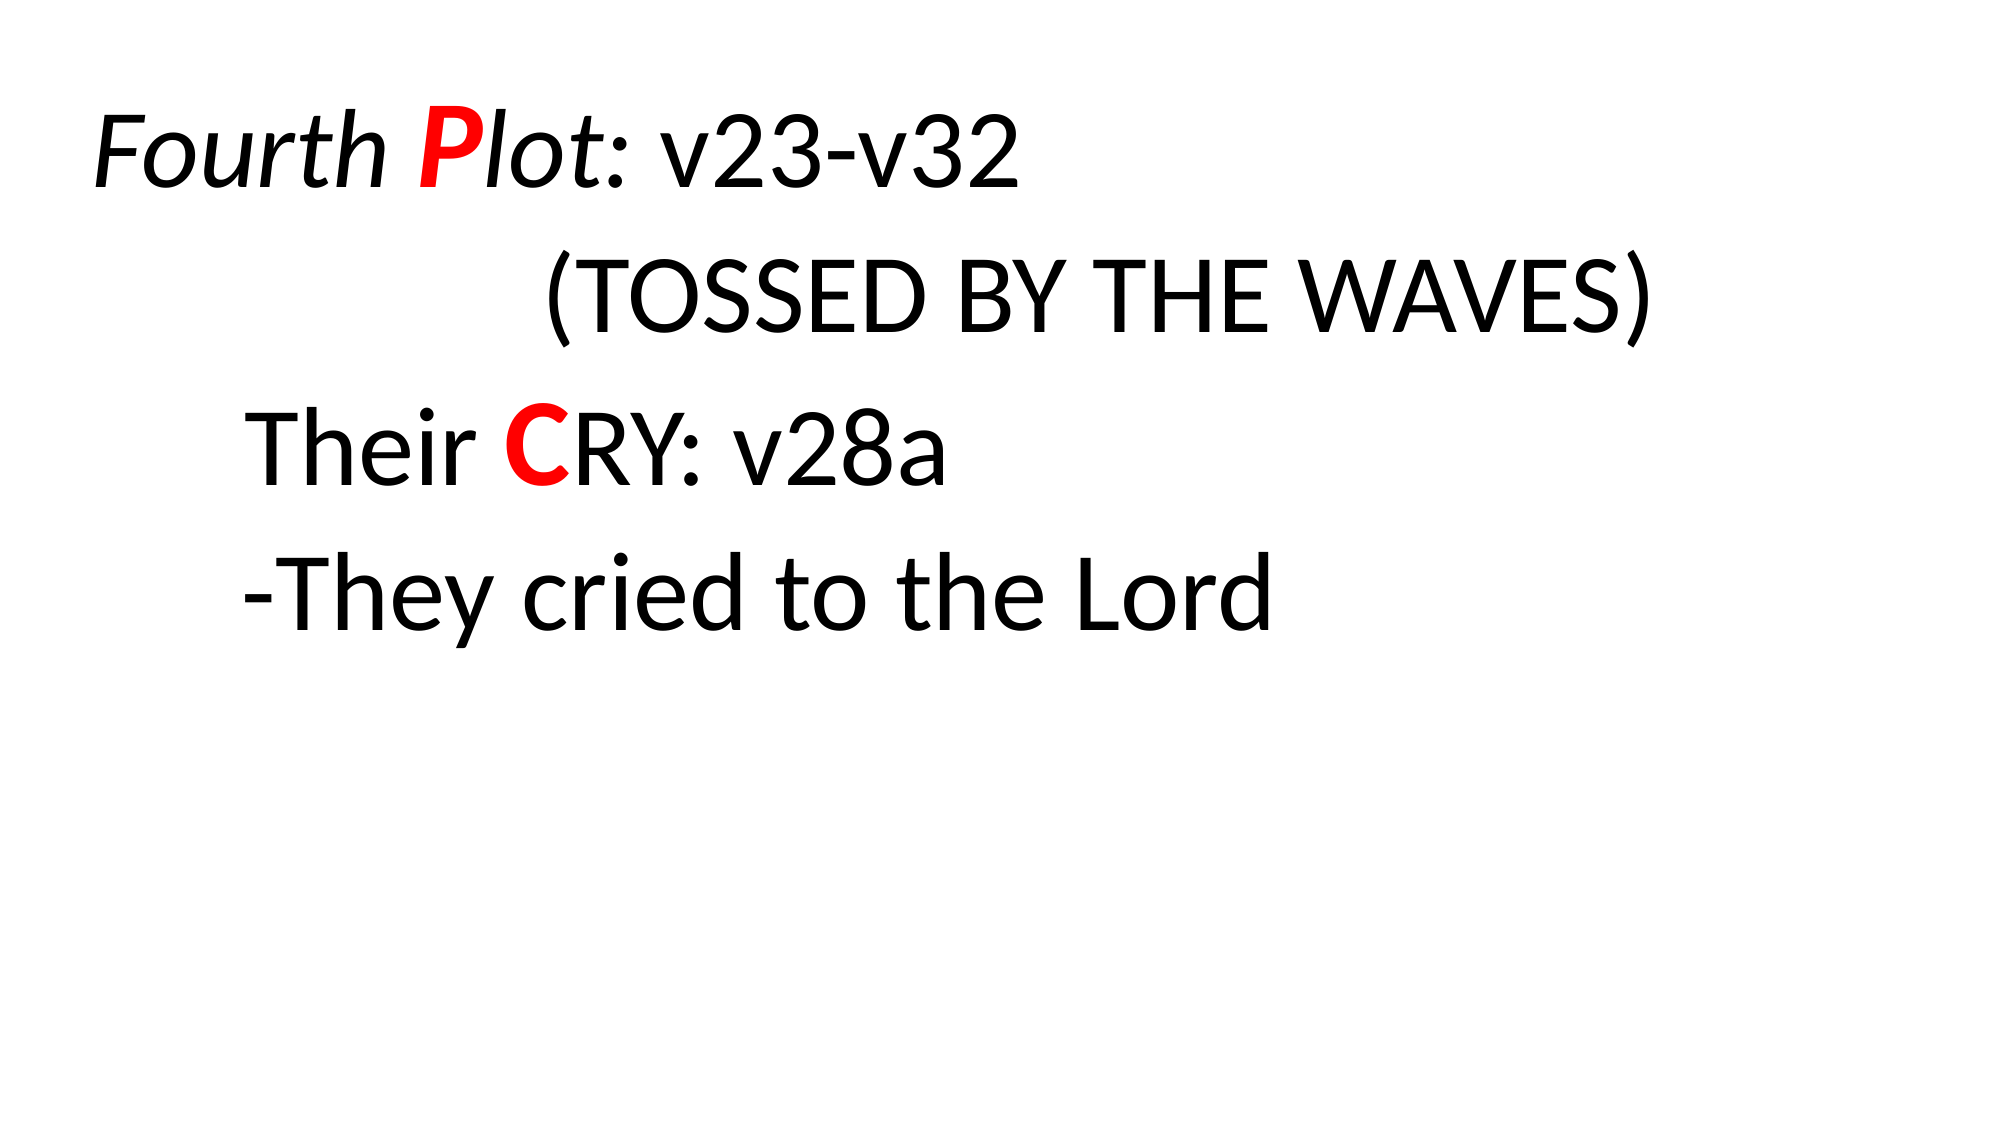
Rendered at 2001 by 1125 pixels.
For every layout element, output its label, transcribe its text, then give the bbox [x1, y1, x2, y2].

list Fourth Plot: v23-v32 (TOSSED BY THE WAVES) Their CRY: v28a -They cried to the Lord [76, 72, 1941, 1104]
